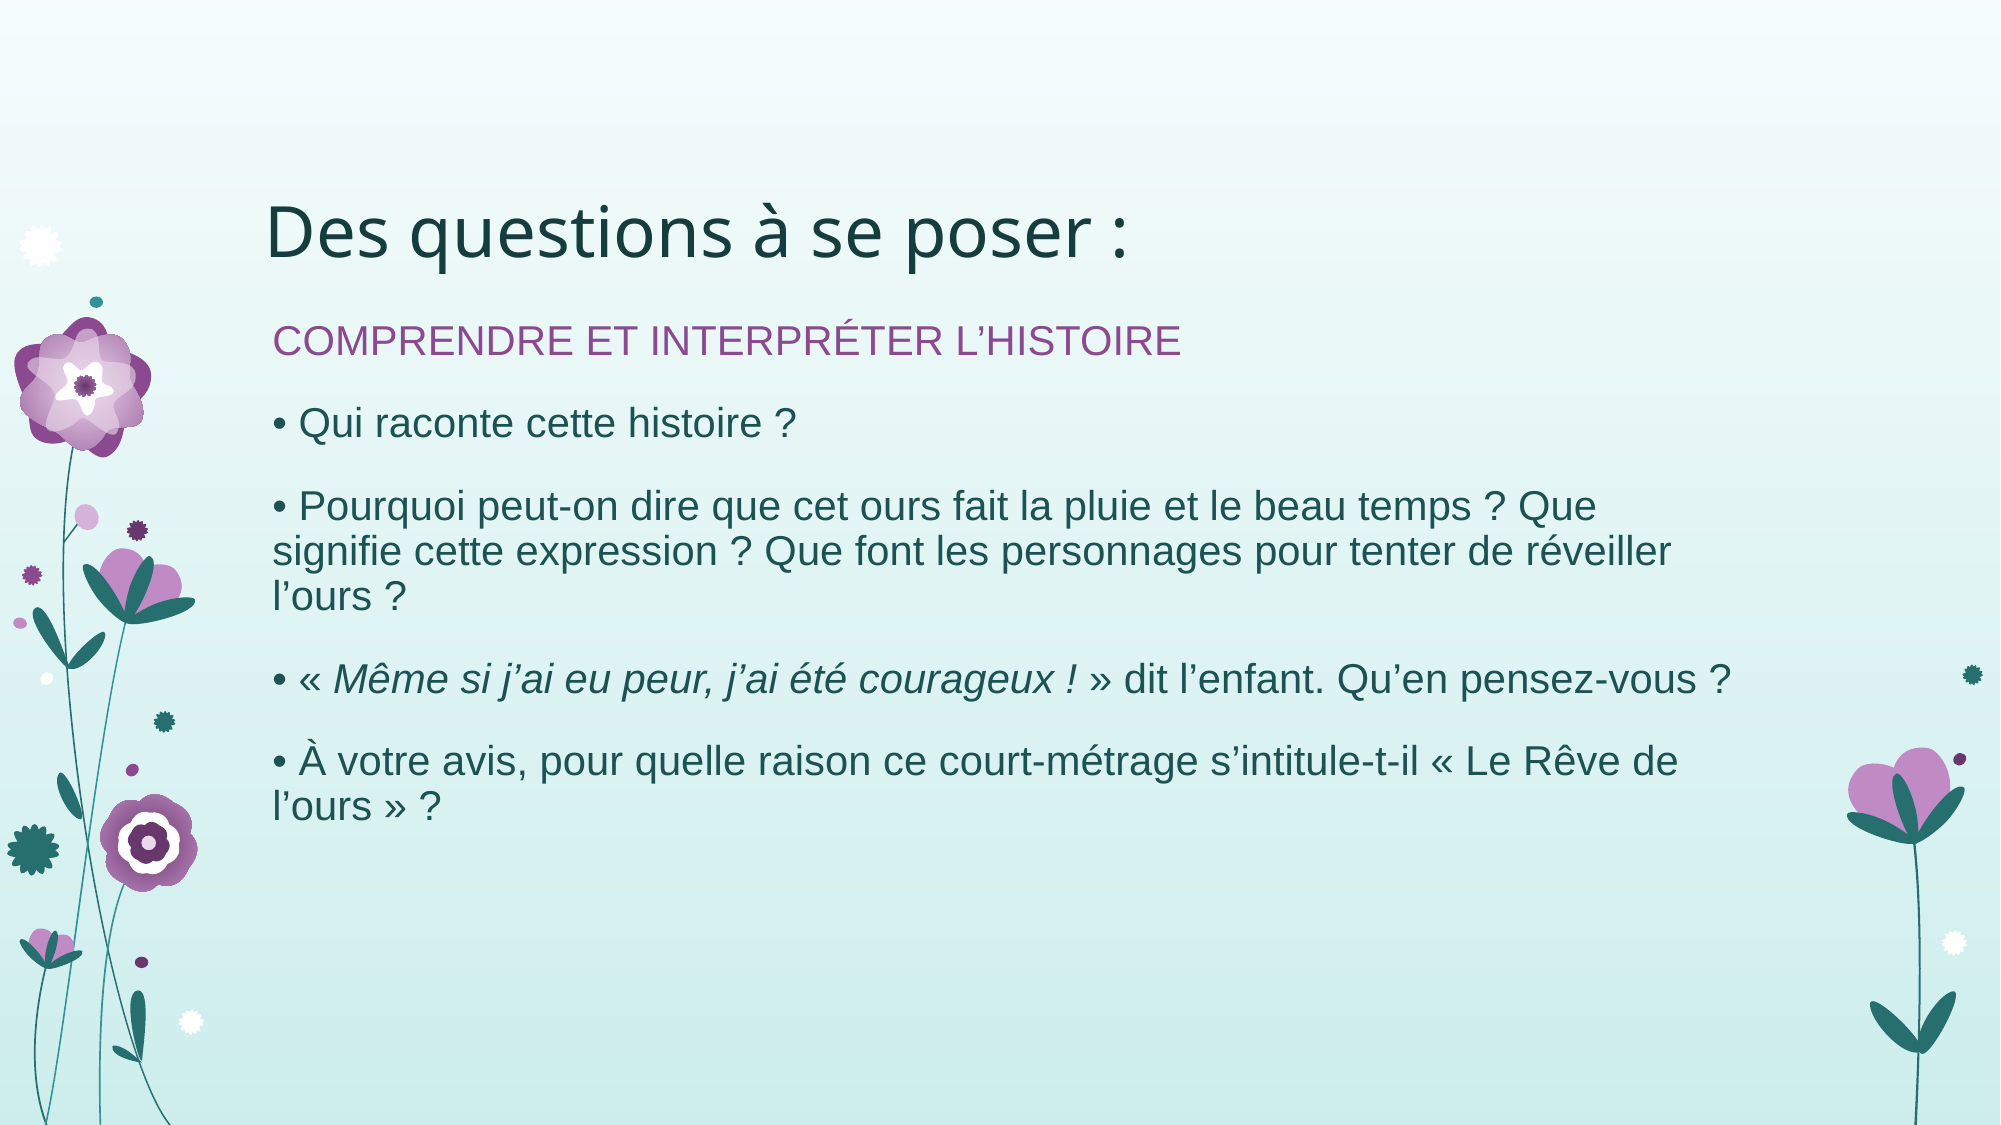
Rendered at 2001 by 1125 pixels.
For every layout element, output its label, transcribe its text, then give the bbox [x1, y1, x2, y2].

title Des questions à se poser : [249, 92, 1750, 281]
list COMPRENDRE ET INTERPRÉTER L’HISTOIRE • Qui raconte cette histoire ? • Pourquoi peut-on dire que cet ours fait la pluie et le beau temps ? Que signifie cette expression ? Que font les personnages pour tenter de réveiller l’ours ? • « Même si j’ai eu peur, j’ai été courageux ! » dit l’enfant. Qu’en pensez-vous ? • À votre avis, pour quelle raison ce court-métrage s’intitule-t-il « Le Rêve de l’ours » ? [249, 311, 1750, 987]
